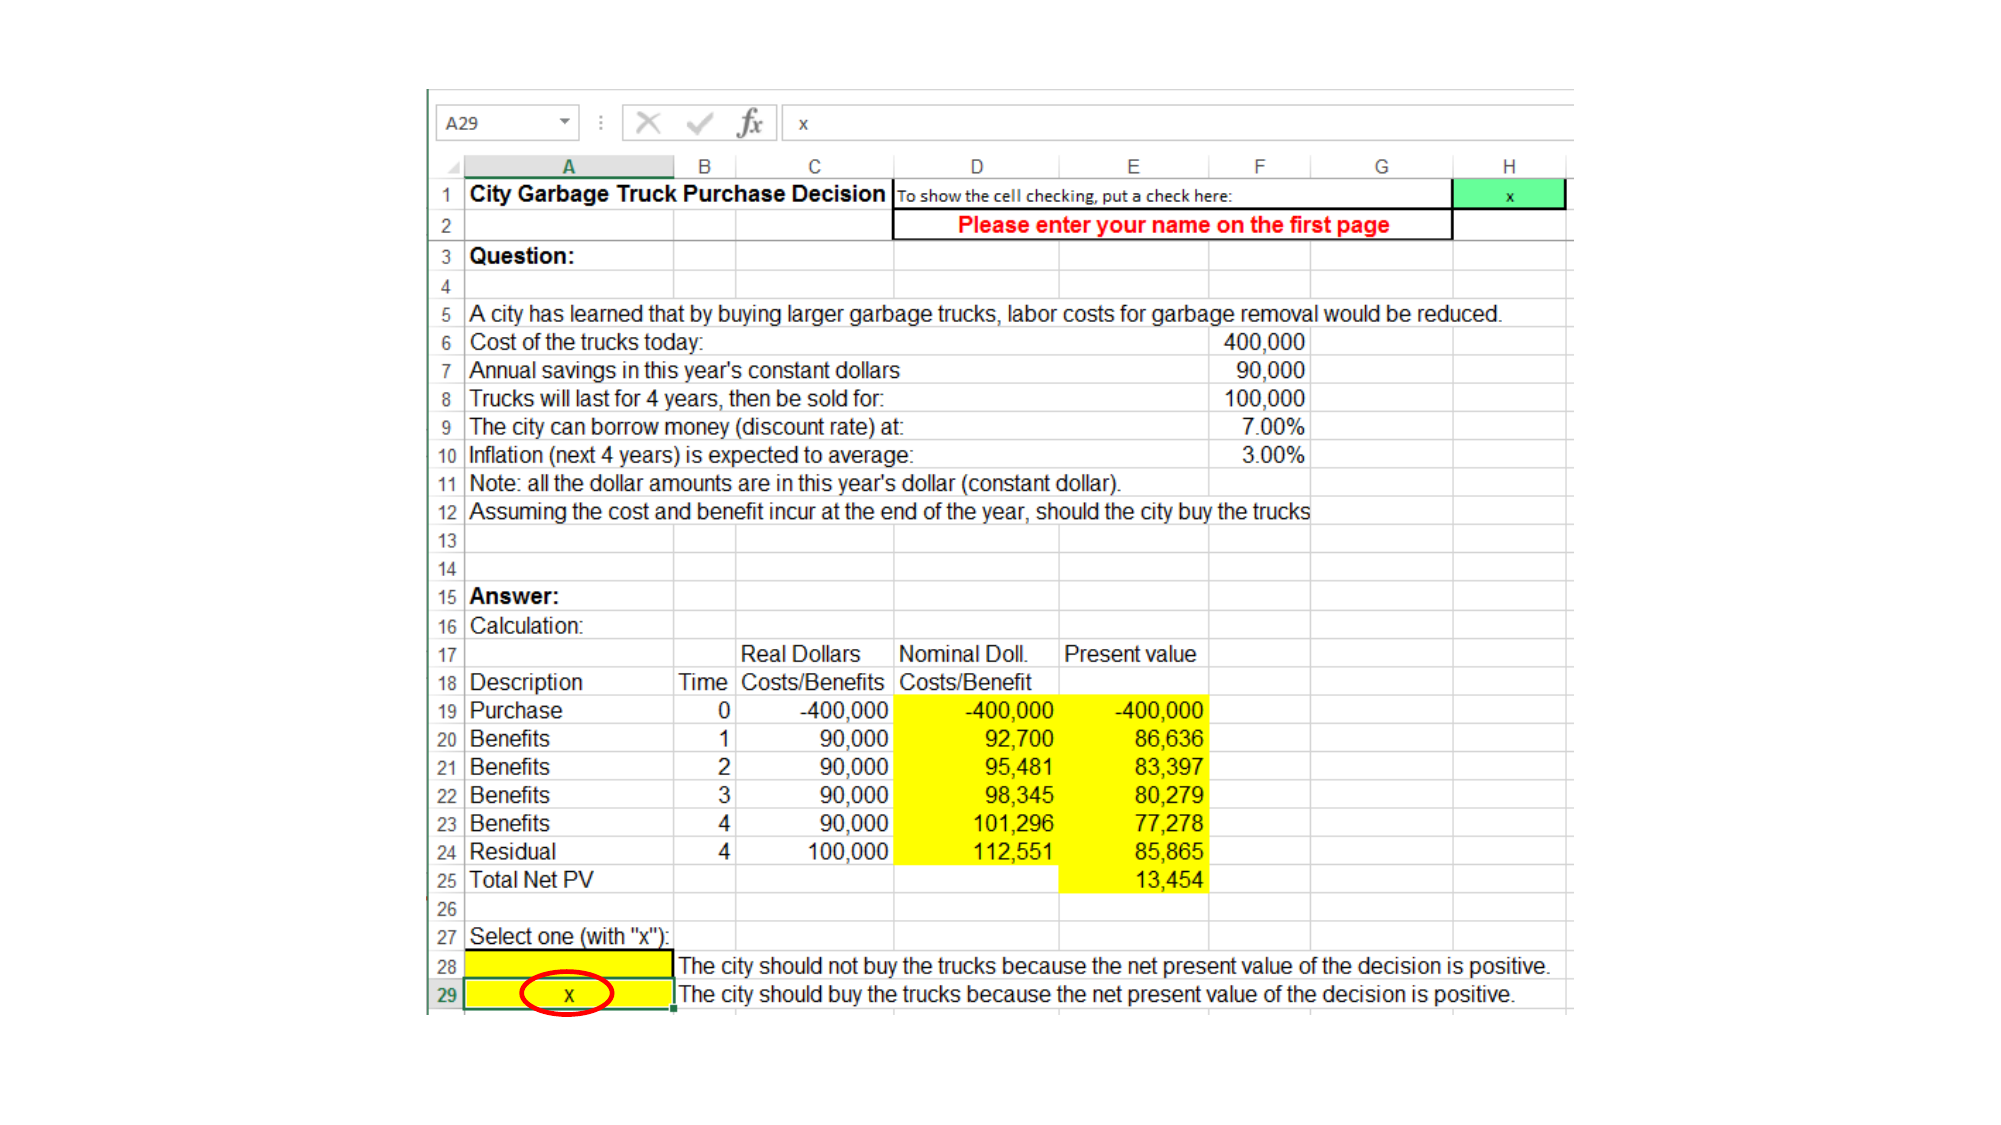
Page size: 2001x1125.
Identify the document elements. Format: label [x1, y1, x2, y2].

list [426, 89, 1574, 1015]
